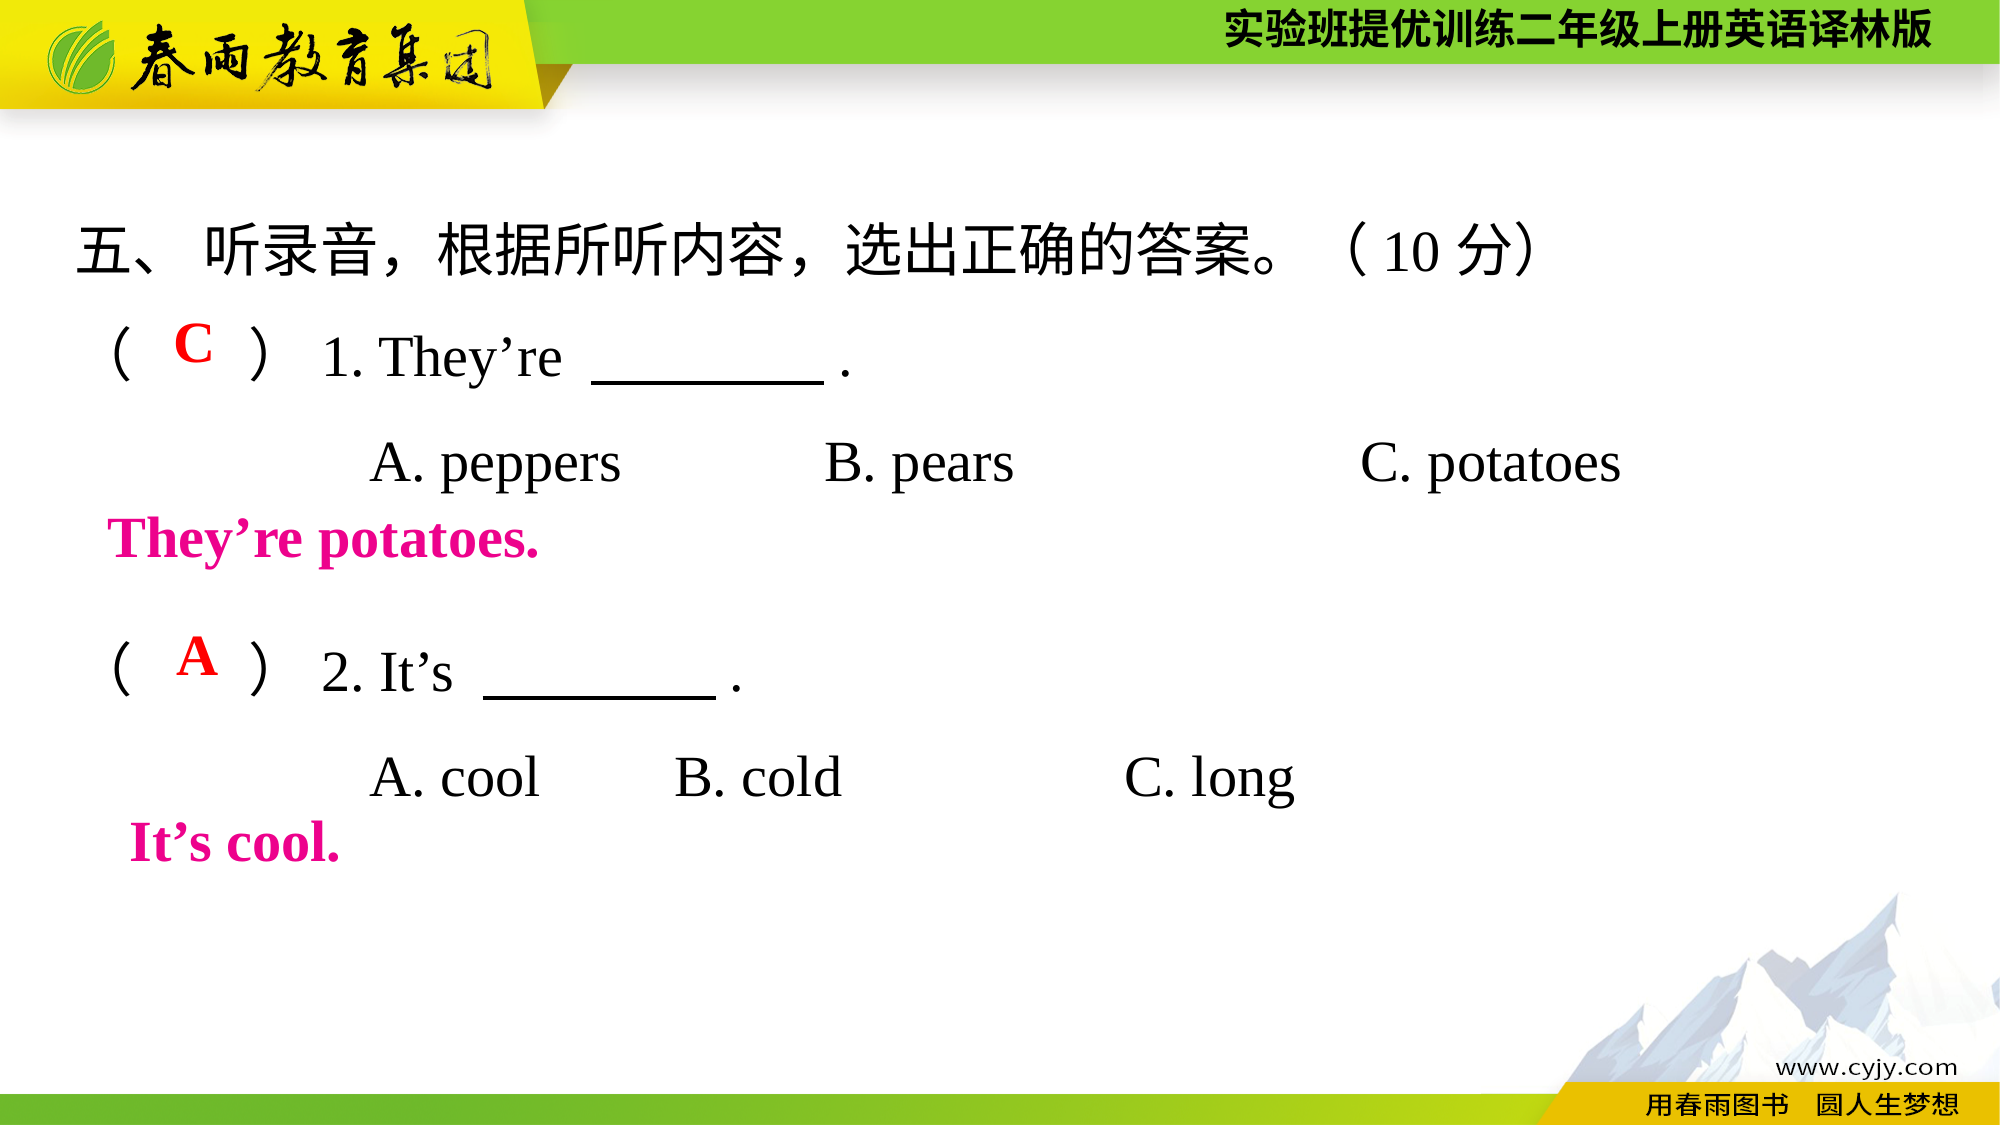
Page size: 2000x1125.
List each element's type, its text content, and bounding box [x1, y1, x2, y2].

text_box C [158, 296, 231, 382]
text_box They’re potatoes. [92, 491, 556, 577]
picture [0, 0, 2000, 1125]
text_box A [161, 609, 234, 695]
text_box It’s cool. [115, 795, 357, 881]
list 五、 听录音，根据所听内容，选出正确的答案。（10分） （ ）1. They’re . A. peppers B. pears C. potatoes （ ）2. It’s . A. cool B. cold C. long [59, 171, 1944, 823]
